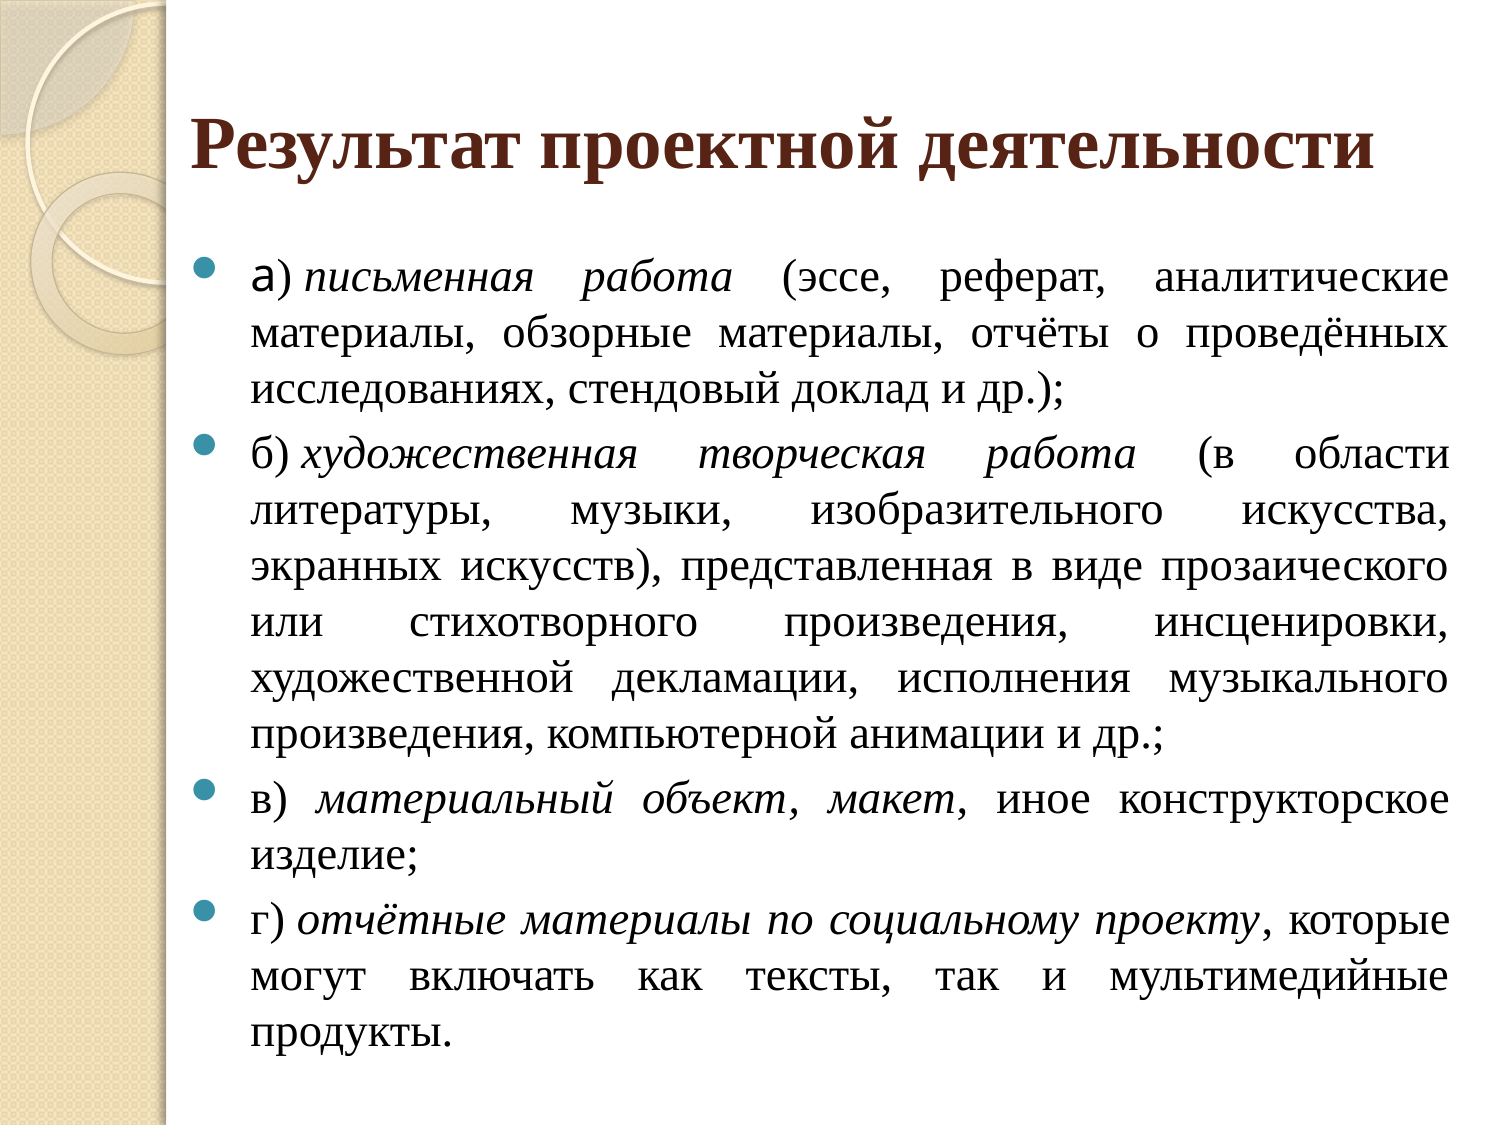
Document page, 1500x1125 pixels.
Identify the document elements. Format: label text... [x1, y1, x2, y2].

list а) письменная работа (эссе, реферат, аналитические материалы, обзорные материалы, отчёты о проведённых исследованиях, стендовый доклад и др.); б) художественная творческая работа (в области литературы, музыки, изобразительного искусства, экранных искусств), представленная в виде прозаического или стихотворного произведения, инсценировки, художественной декламации, исполнения музыкального произведения, компьютерной анимации и др.; в) материальный объект, макет, иное конструкторское изделие; г) отчётные материалы по социальному проекту, которые могут включать как тексты, так и мультимедийные продукты. [175, 237, 1466, 1067]
title Результат проектной деятельности [175, 45, 1466, 233]
